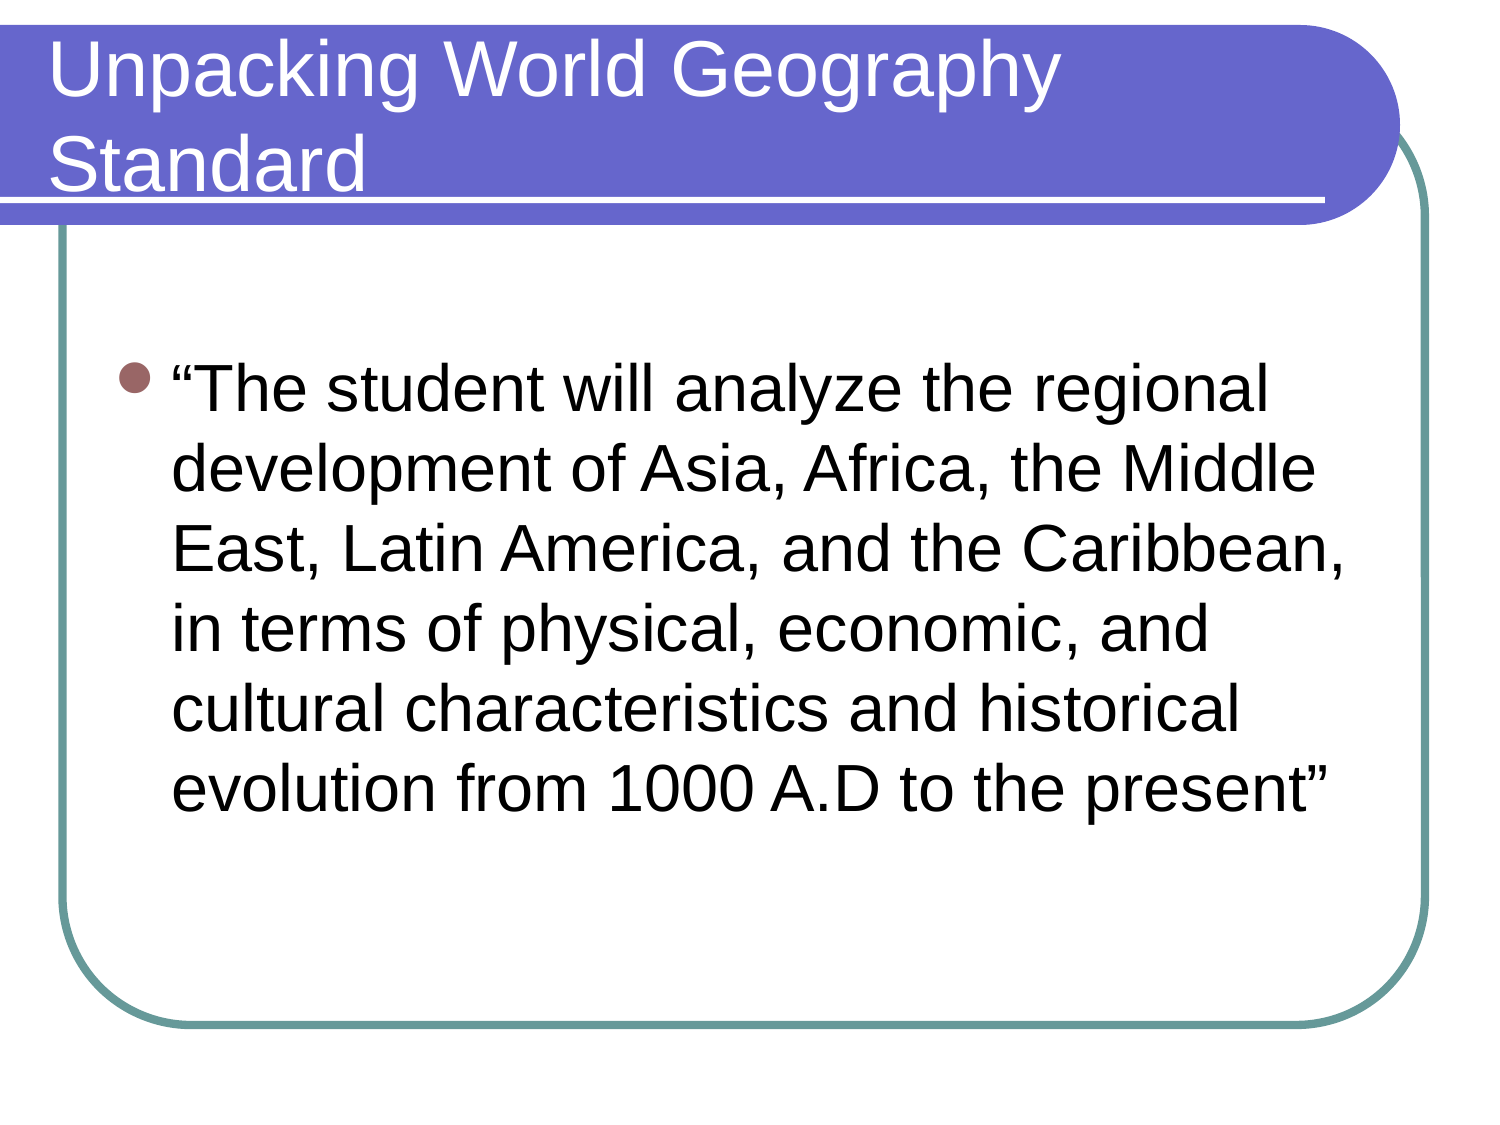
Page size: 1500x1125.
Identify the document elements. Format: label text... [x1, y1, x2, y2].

list “The student will analyze the regional development of Asia, Africa, the Middle East, Latin America, and the Caribbean, in terms of physical, economic, and cultural characteristics and historical evolution from 1000 A.D to the present” [99, 337, 1401, 988]
title Unpacking World Geography Standard [31, 37, 1348, 188]
